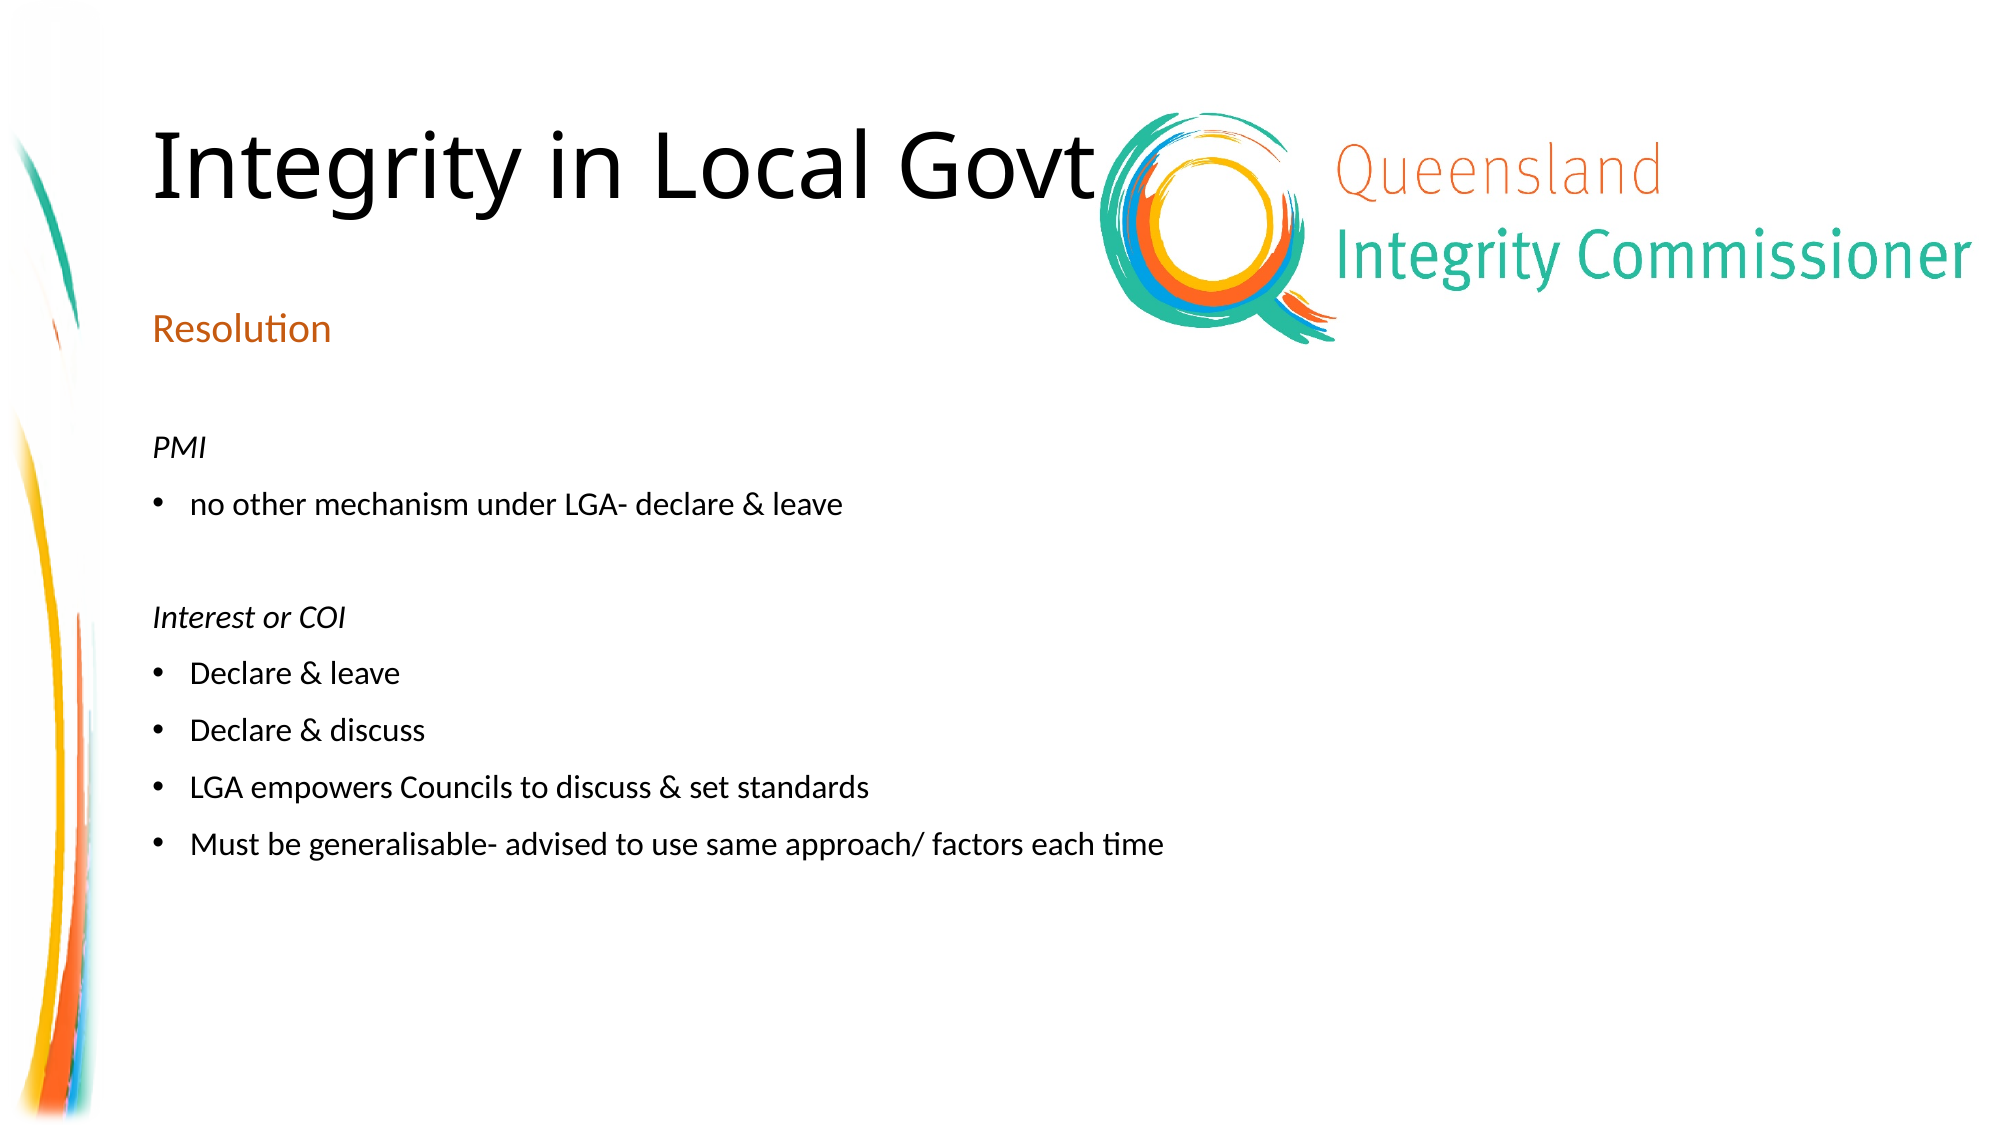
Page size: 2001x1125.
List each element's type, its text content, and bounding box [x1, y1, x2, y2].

title Integrity in Local Govt [137, 59, 1073, 278]
list Resolution PMI no other mechanism under LGA- declare & leave Interest or COI Declare & leave Declare & discuss LGA empowers Councils to discuss & set standards Must be generalisable- advised to use same approach/ factors each time [137, 299, 1863, 1014]
picture [1073, 38, 2000, 404]
picture [0, 0, 111, 1125]
